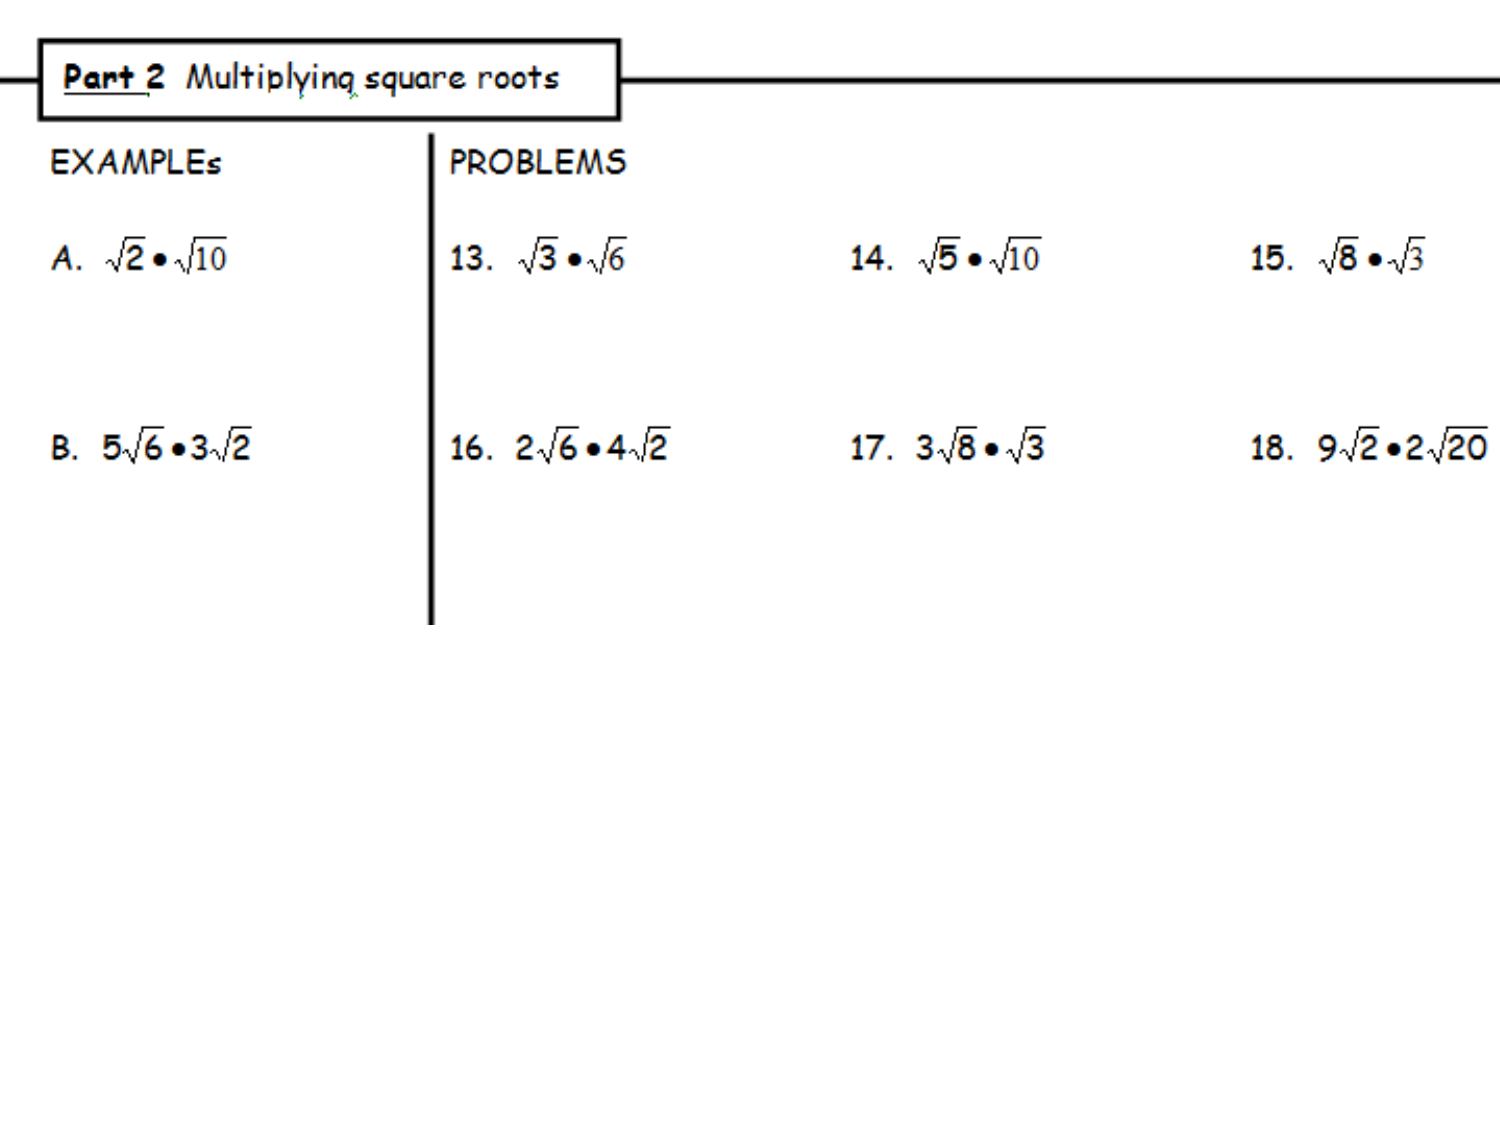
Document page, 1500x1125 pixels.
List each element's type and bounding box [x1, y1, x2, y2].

picture [0, 37, 1500, 626]
